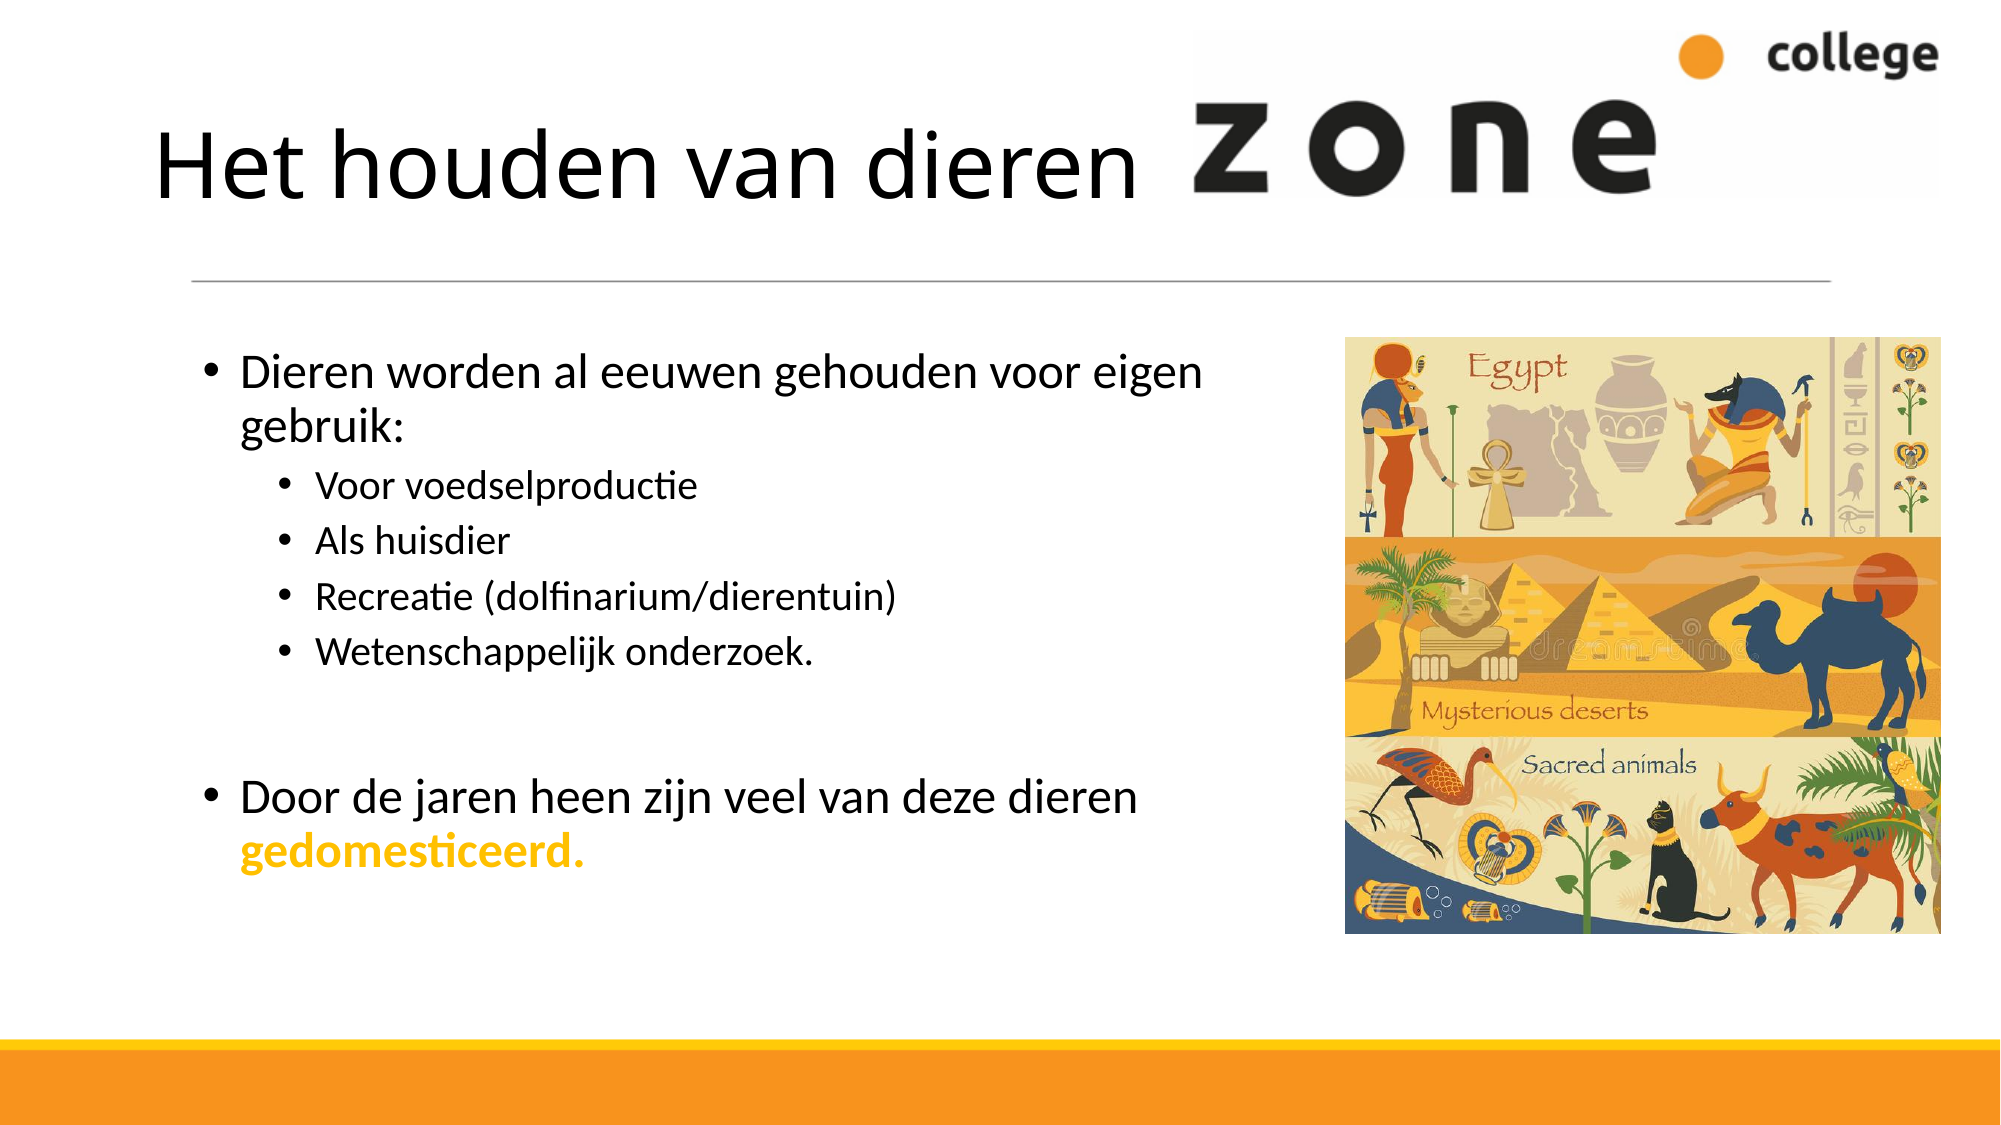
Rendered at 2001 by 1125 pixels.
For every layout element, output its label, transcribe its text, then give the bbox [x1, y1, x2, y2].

list Dieren worden al eeuwen gehouden voor eigen gebruik: Voor voedselproductie Als huisdier Recreatie (dolfinarium/dierentuin) Wetenschappelijk onderzoek. Door de jaren heen zijn veel van deze dieren gedomesticeerd. [187, 337, 1323, 1000]
title Het houden van dieren [137, 59, 1863, 278]
picture [0, 0, 2001, 1125]
